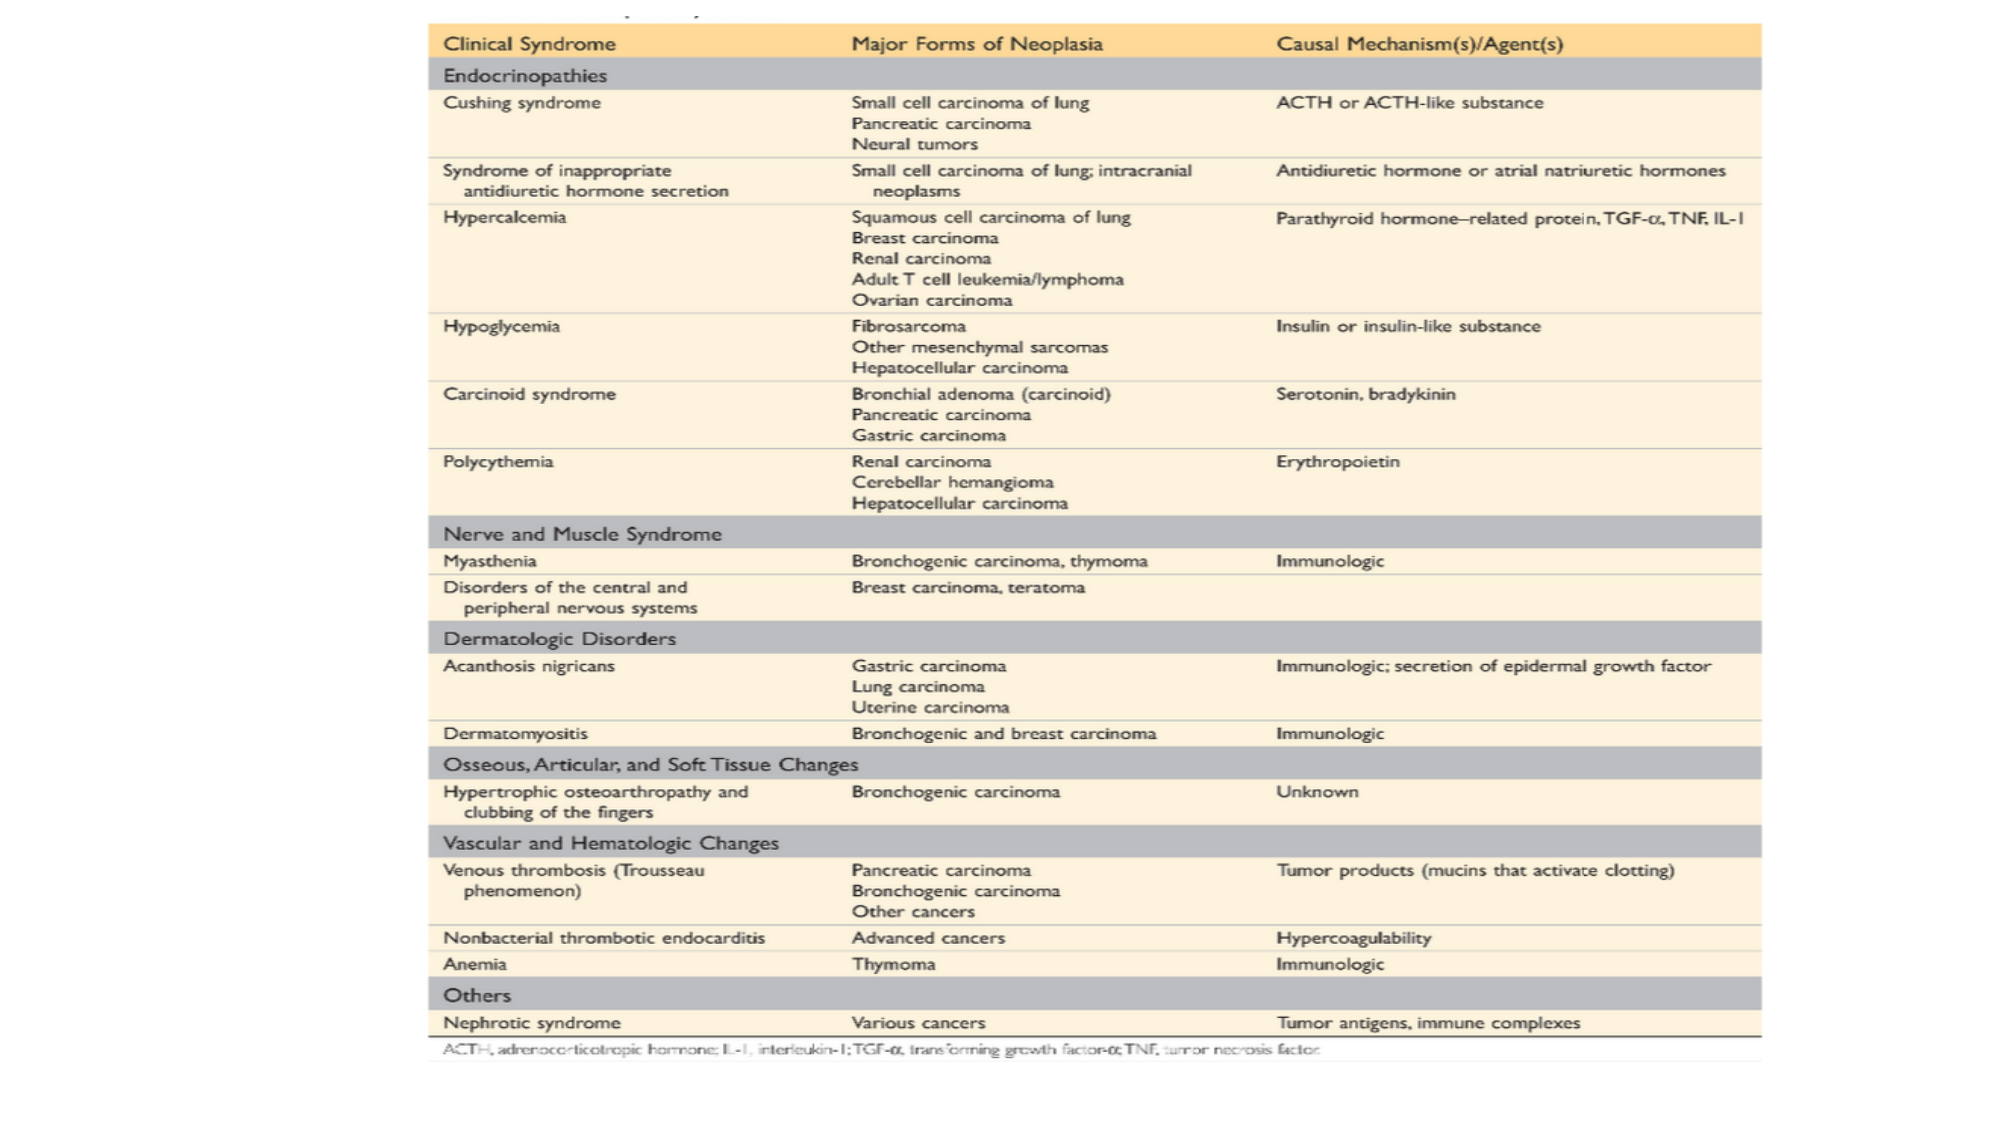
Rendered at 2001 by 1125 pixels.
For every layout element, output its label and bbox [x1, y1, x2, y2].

list [422, 16, 1769, 1062]
